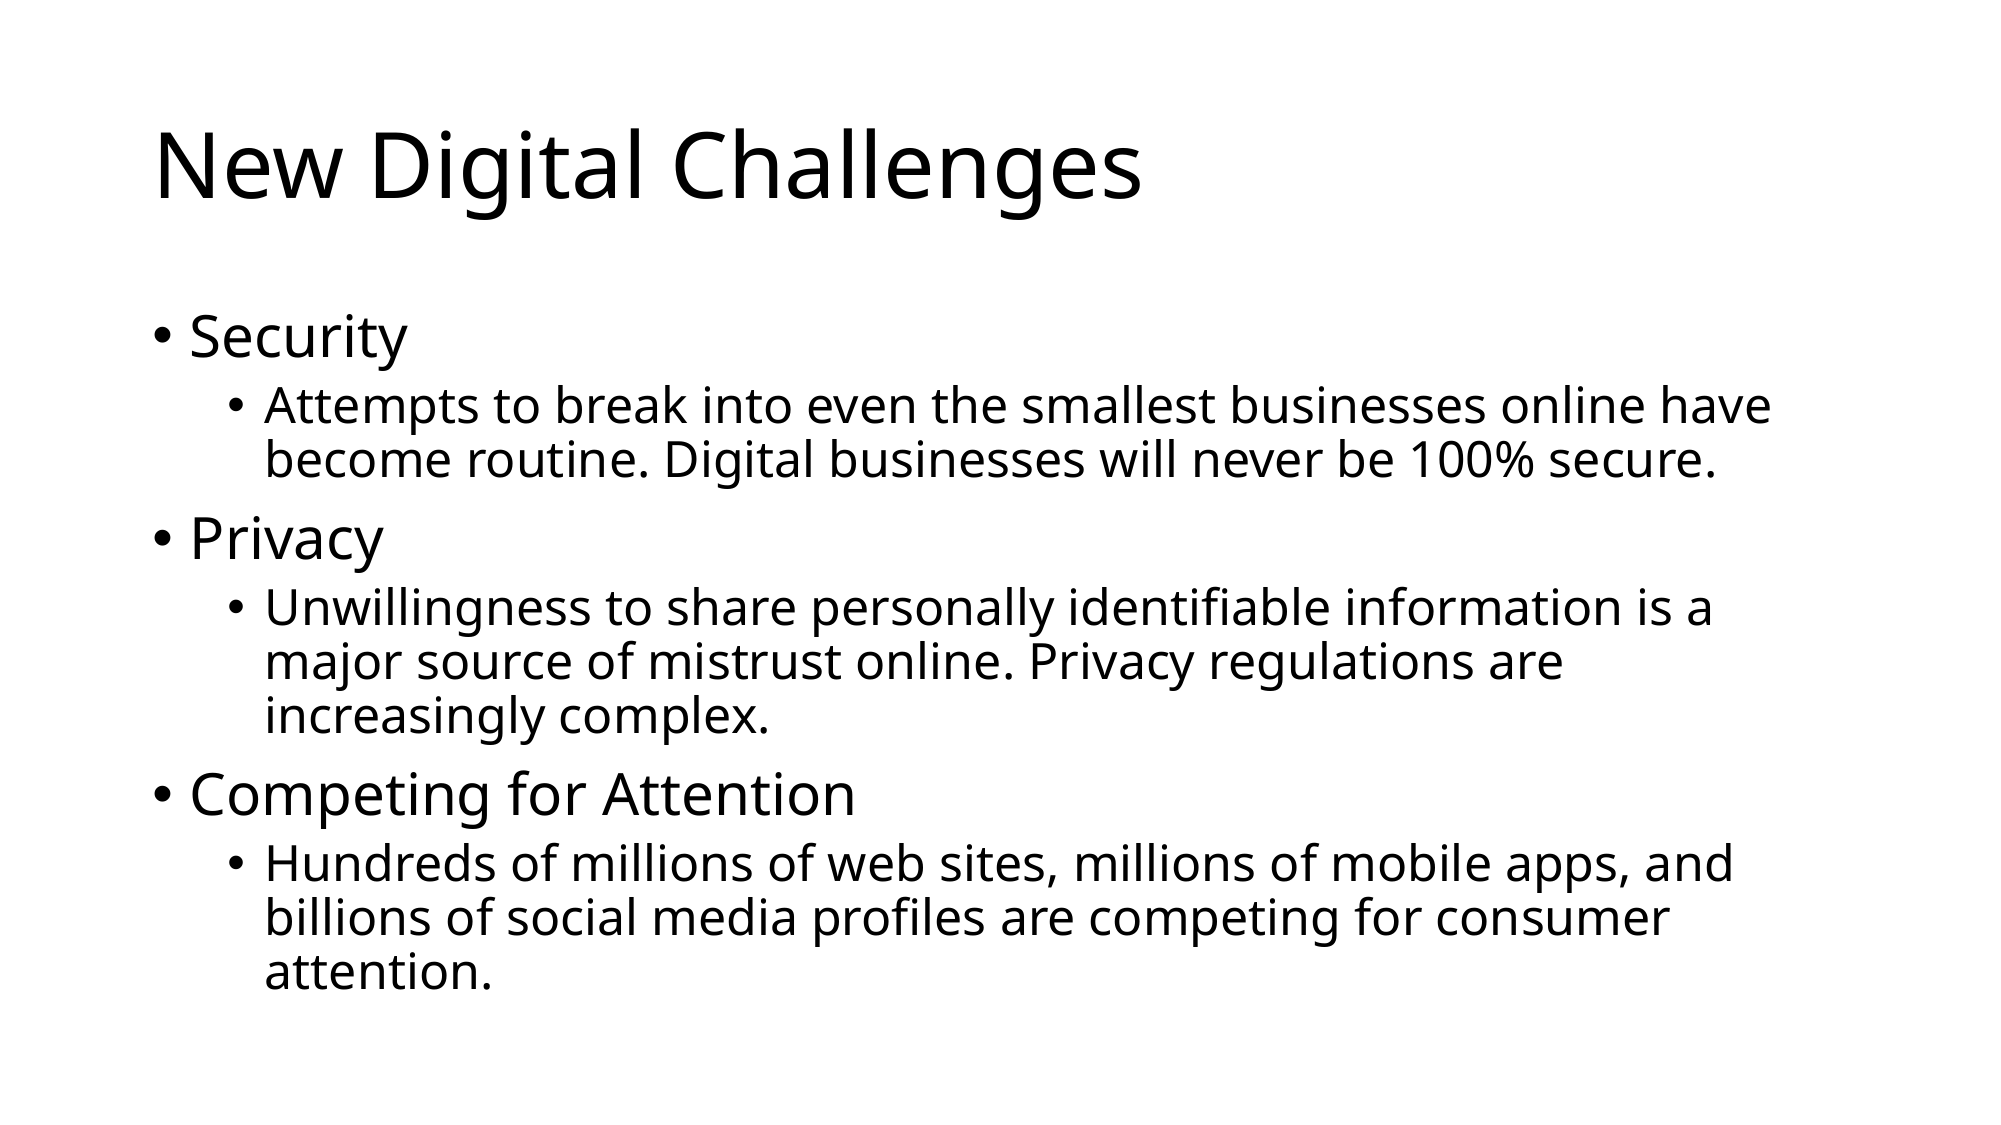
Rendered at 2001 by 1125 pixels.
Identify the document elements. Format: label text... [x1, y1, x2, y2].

title New Digital Challenges [137, 59, 1863, 278]
list Security Attempts to break into even the smallest businesses online have become routine. Digital businesses will never be 100% secure. Privacy Unwillingness to share personally identifiable information is a major source of mistrust online. Privacy regulations are increasingly complex. Competing for Attention Hundreds of millions of web sites, millions of mobile apps, and billions of social media profiles are competing for consumer attention. [137, 299, 1863, 1014]
